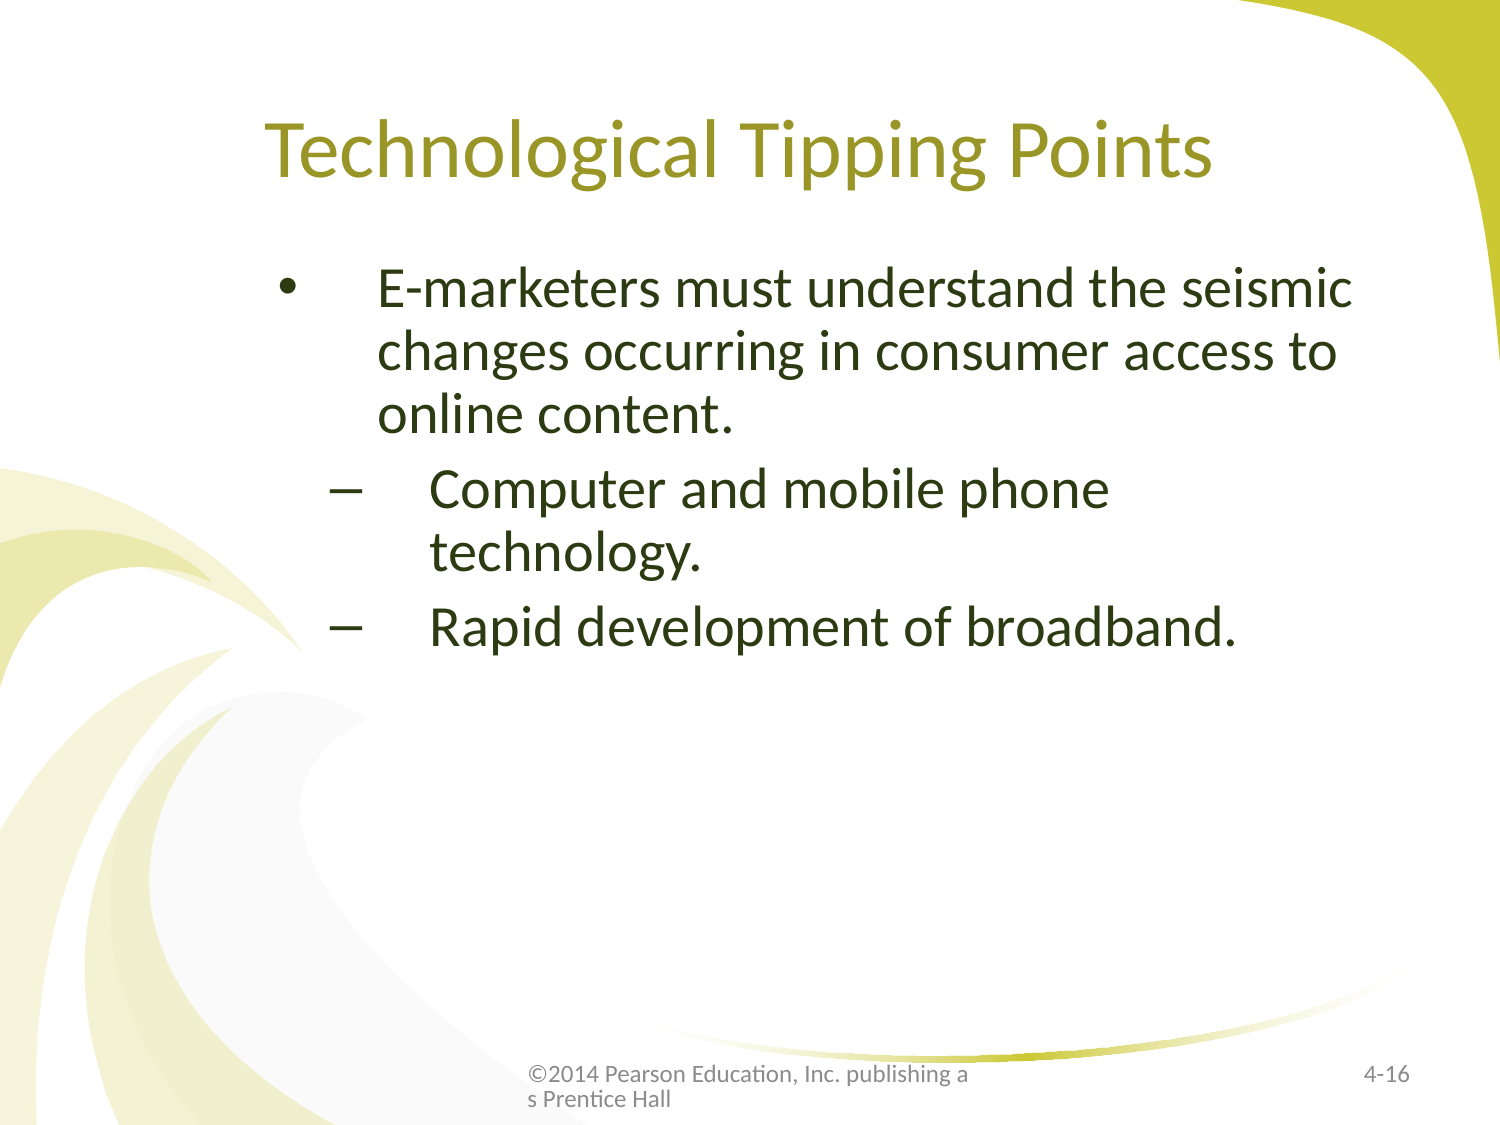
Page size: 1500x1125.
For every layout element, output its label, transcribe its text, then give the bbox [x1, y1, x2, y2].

list E-marketers must understand the seismic changes occurring in consumer access to online content. Computer and mobile phone technology. Rapid development of broadband. [262, 249, 1400, 963]
slide_number 4-16 [1074, 1042, 1425, 1103]
footer ©2014 Pearson Education, Inc. publishing as Prentice Hall [512, 1042, 988, 1103]
title Technological Tipping Points [249, 50, 1475, 238]
